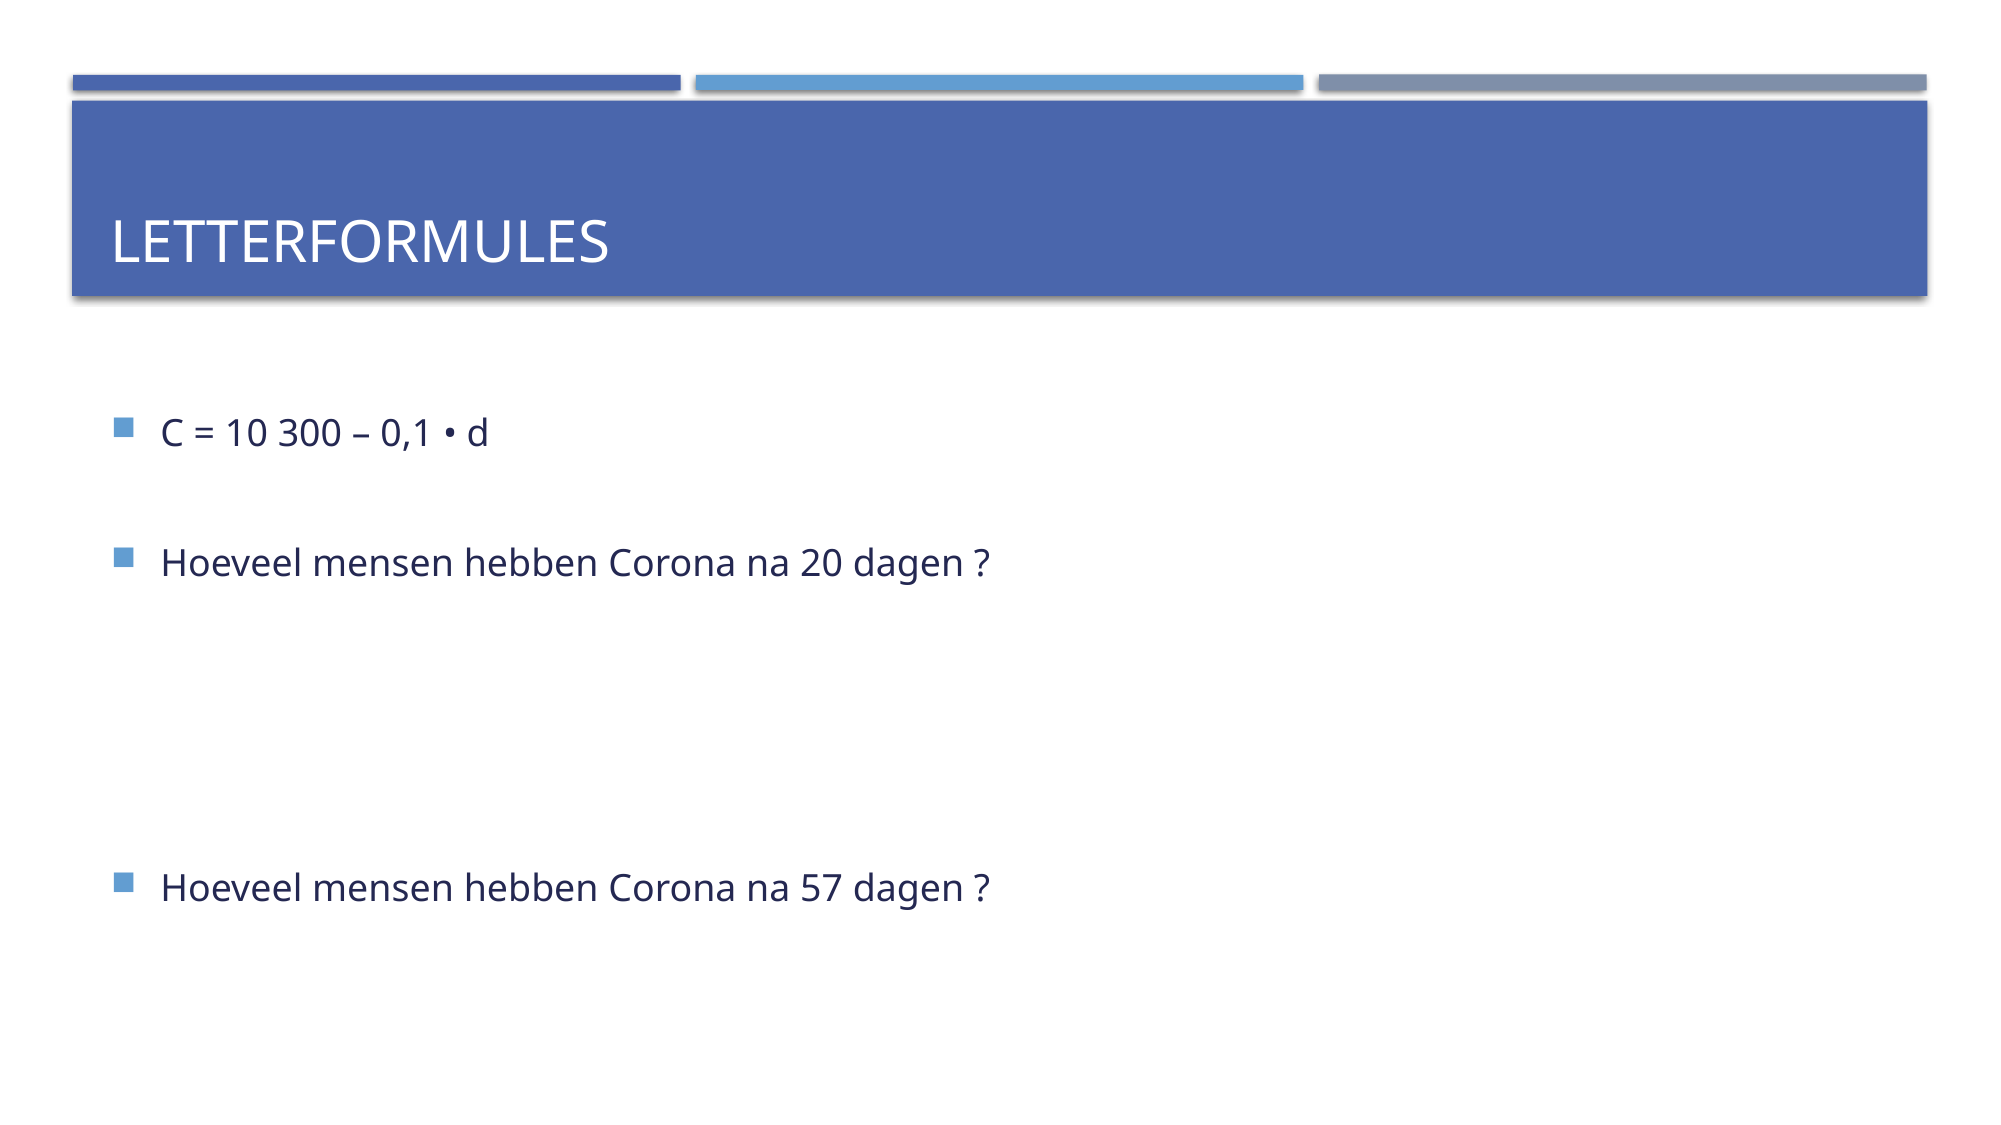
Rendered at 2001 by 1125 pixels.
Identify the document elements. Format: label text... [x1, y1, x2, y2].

list C = 10 300 – 0,1 • d Hoeveel mensen hebben Corona na 20 dagen ? Hoeveel mensen hebben Corona na 57 dagen ? [95, 357, 1905, 962]
title Letterformules [95, 115, 1905, 282]
